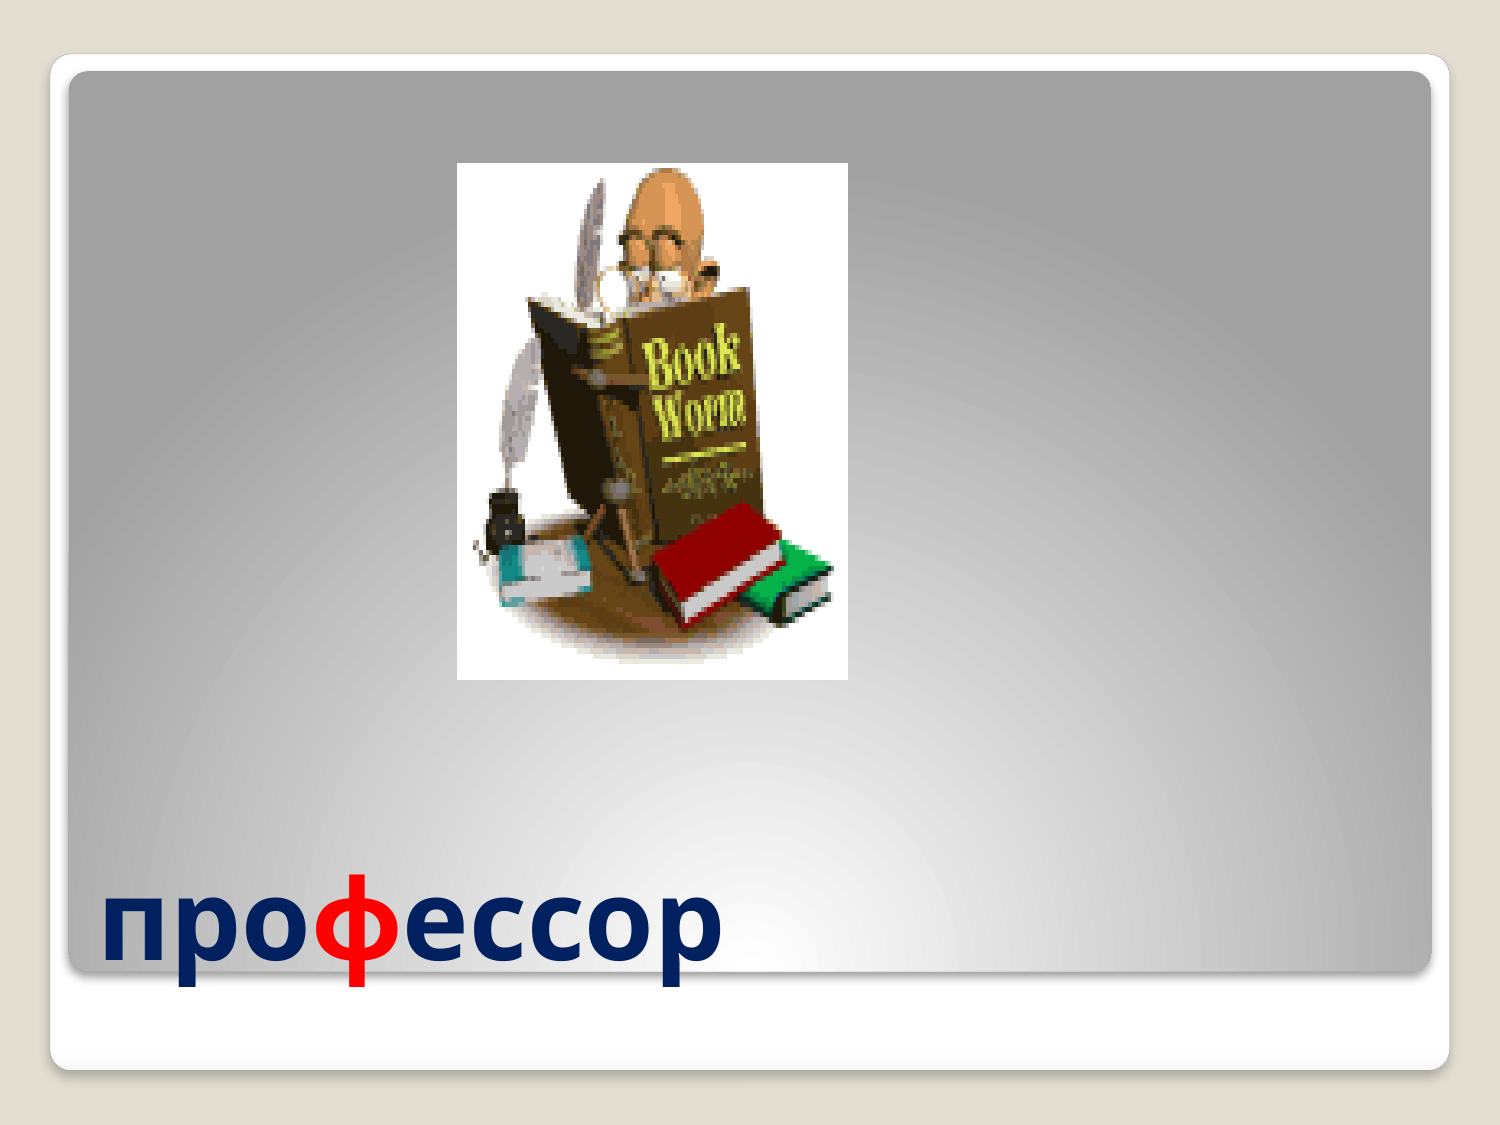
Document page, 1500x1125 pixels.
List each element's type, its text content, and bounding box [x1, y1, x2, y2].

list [456, 163, 848, 680]
title профессор [82, 817, 1425, 990]
